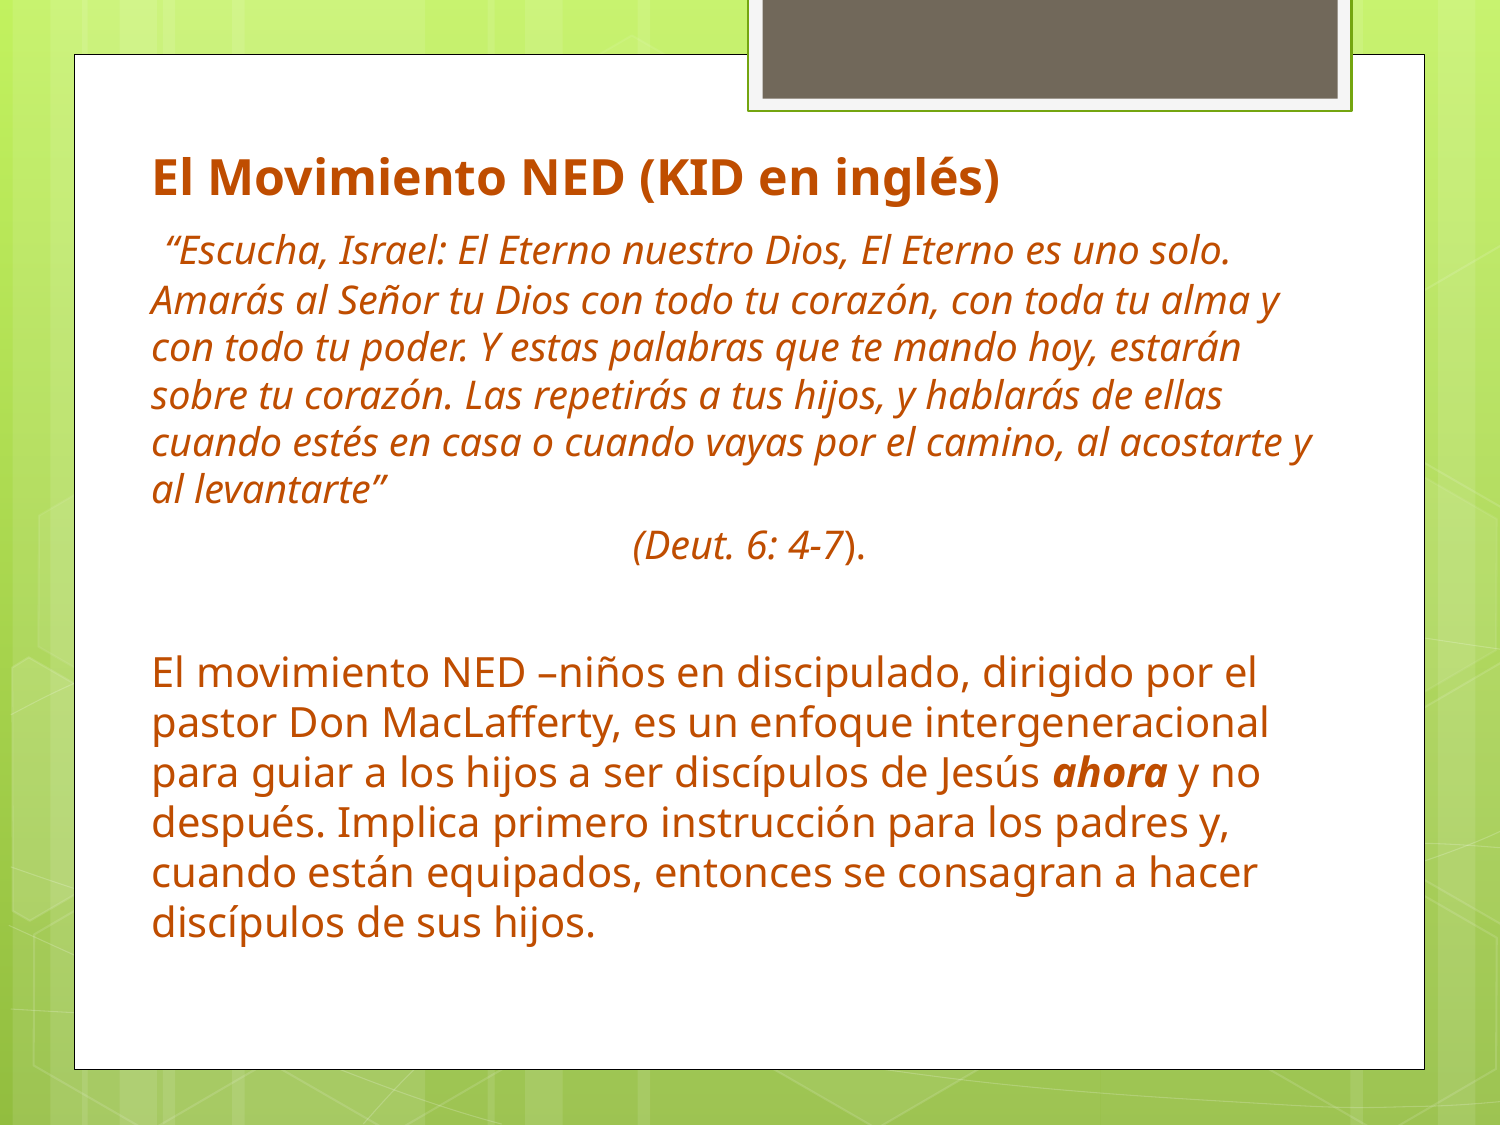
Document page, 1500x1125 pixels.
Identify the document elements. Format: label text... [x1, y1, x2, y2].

list El Movimiento NED (KID en inglés) “Escucha, Israel: El Eterno nuestro Dios, El Eterno es uno solo. Amarás al Señor tu Dios con todo tu corazón, con toda tu alma y con todo tu poder. Y estas palabras que te mando hoy, estarán sobre tu corazón. Las repetirás a tus hijos, y hablarás de ellas cuando estés en casa o cuando vayas por el camino, al acostarte y al levantarte” (Deut. 6: 4-7). El movimiento NED –niños en discipulado, dirigido por el pastor Don MacLafferty, es un enfoque intergeneracional para guiar a los hijos a ser discípulos de Jesús ahora y no después. Implica primero instrucción para los padres y, cuando están equipados, entonces se consagran a hacer discípulos de sus hijos. [125, 137, 1363, 1025]
